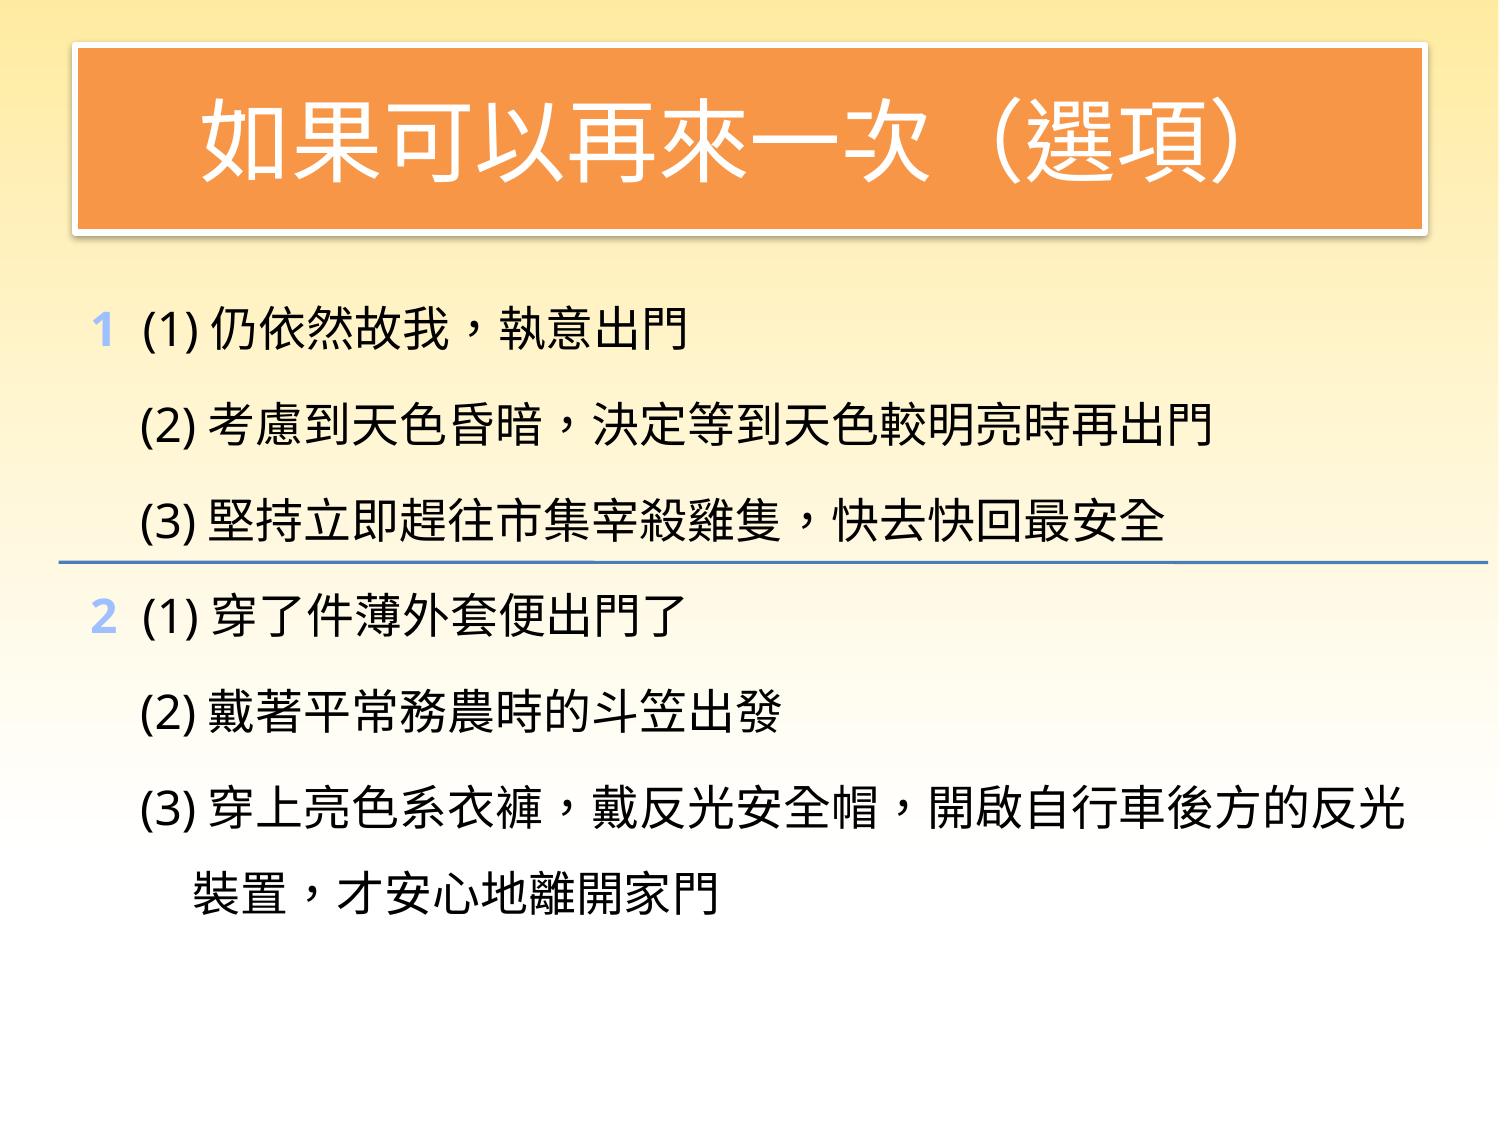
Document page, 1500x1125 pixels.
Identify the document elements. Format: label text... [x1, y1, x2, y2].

list 1 (1)仍依然故我，執意出門 (2)考慮到天色昏暗，決定等到天色較明亮時再出門 (3)堅持立即趕往市集宰殺雞隻，快去快回最安全 2 (1)穿了件薄外套便出門了 (2)戴著平常務農時的斗笠出發 (3)穿上亮色系衣褲，戴反光安全帽，開啟自行車後方的反光裝置，才安心地離開家門 [75, 262, 1442, 560]
list 1 (1)仍依然故我，執意出門 (2)考慮到天色昏暗，決定等到天色較明亮時再出門 (3)堅持立即趕往市集宰殺雞隻，快去快回最安全 2 (1)穿了件薄外套便出門了 (2)戴著平常務農時的斗笠出發 (3)穿上亮色系衣褲，戴反光安全帽，開啟自行車後方的反光裝置，才安心地離開家門 [75, 572, 1442, 1102]
picture [0, 0, 1500, 1125]
title 如果可以再來一次（選項） [72, 42, 1428, 236]
